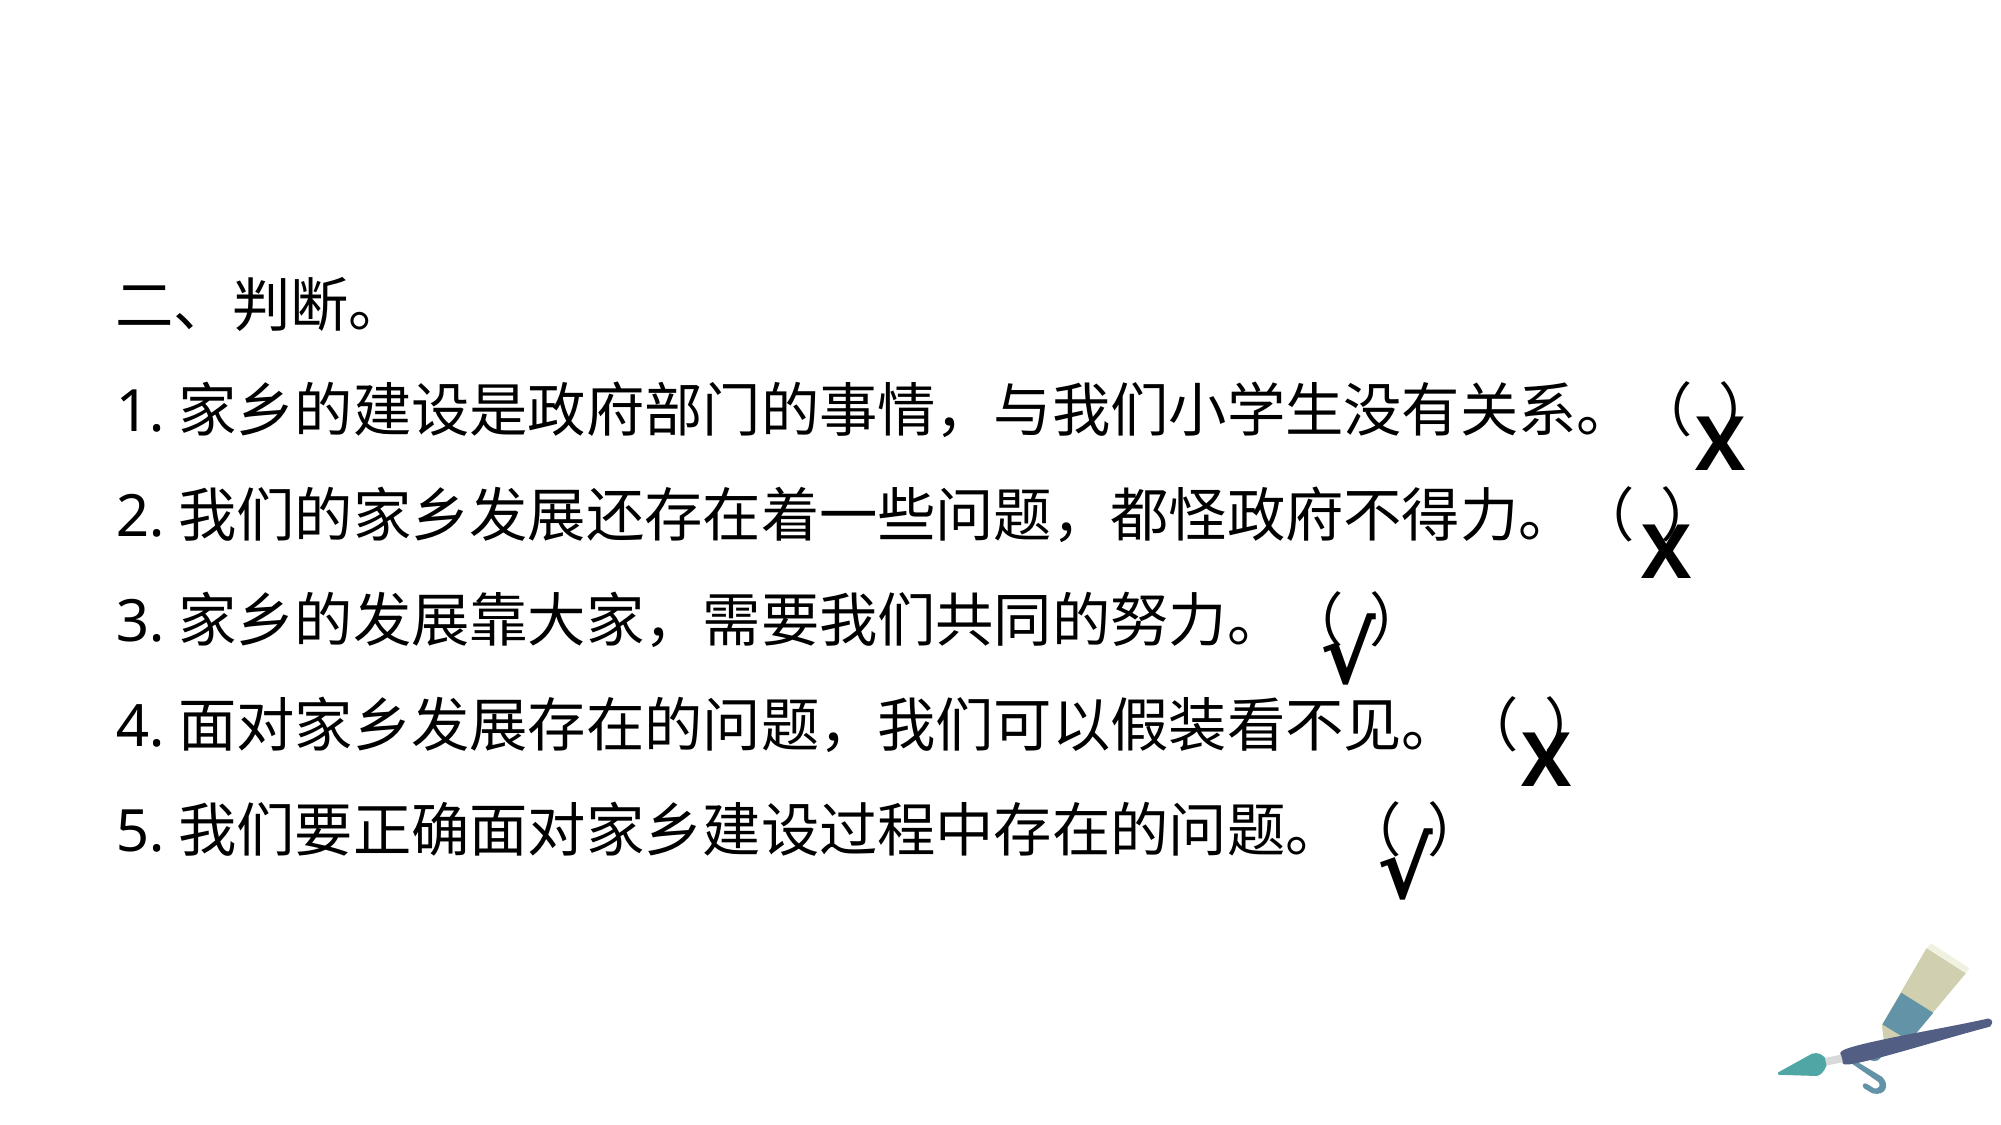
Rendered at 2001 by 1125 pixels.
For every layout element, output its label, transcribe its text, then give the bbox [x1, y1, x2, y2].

text_box √ [1363, 757, 1500, 923]
text_box X [1626, 450, 1752, 601]
text_box X [1506, 659, 1632, 810]
text_box X [1680, 343, 1806, 493]
text_box √ [1305, 543, 1442, 708]
text_box 二、判断。 1.家乡的建设是政府部门的事情，与我们小学生没有关系。（ ） 2.我们的家乡发展还存在着一些问题，都怪政府不得力。（ ） 3.家乡的发展靠大家，需要我们共同的努力。（ ） 4.面对家乡发展存在的问题，我们可以假装看不见。（ ） 5.我们要正确面对家乡建设过程中存在的问题。（ ） [101, 225, 1899, 871]
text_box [1811, 945, 1974, 1125]
